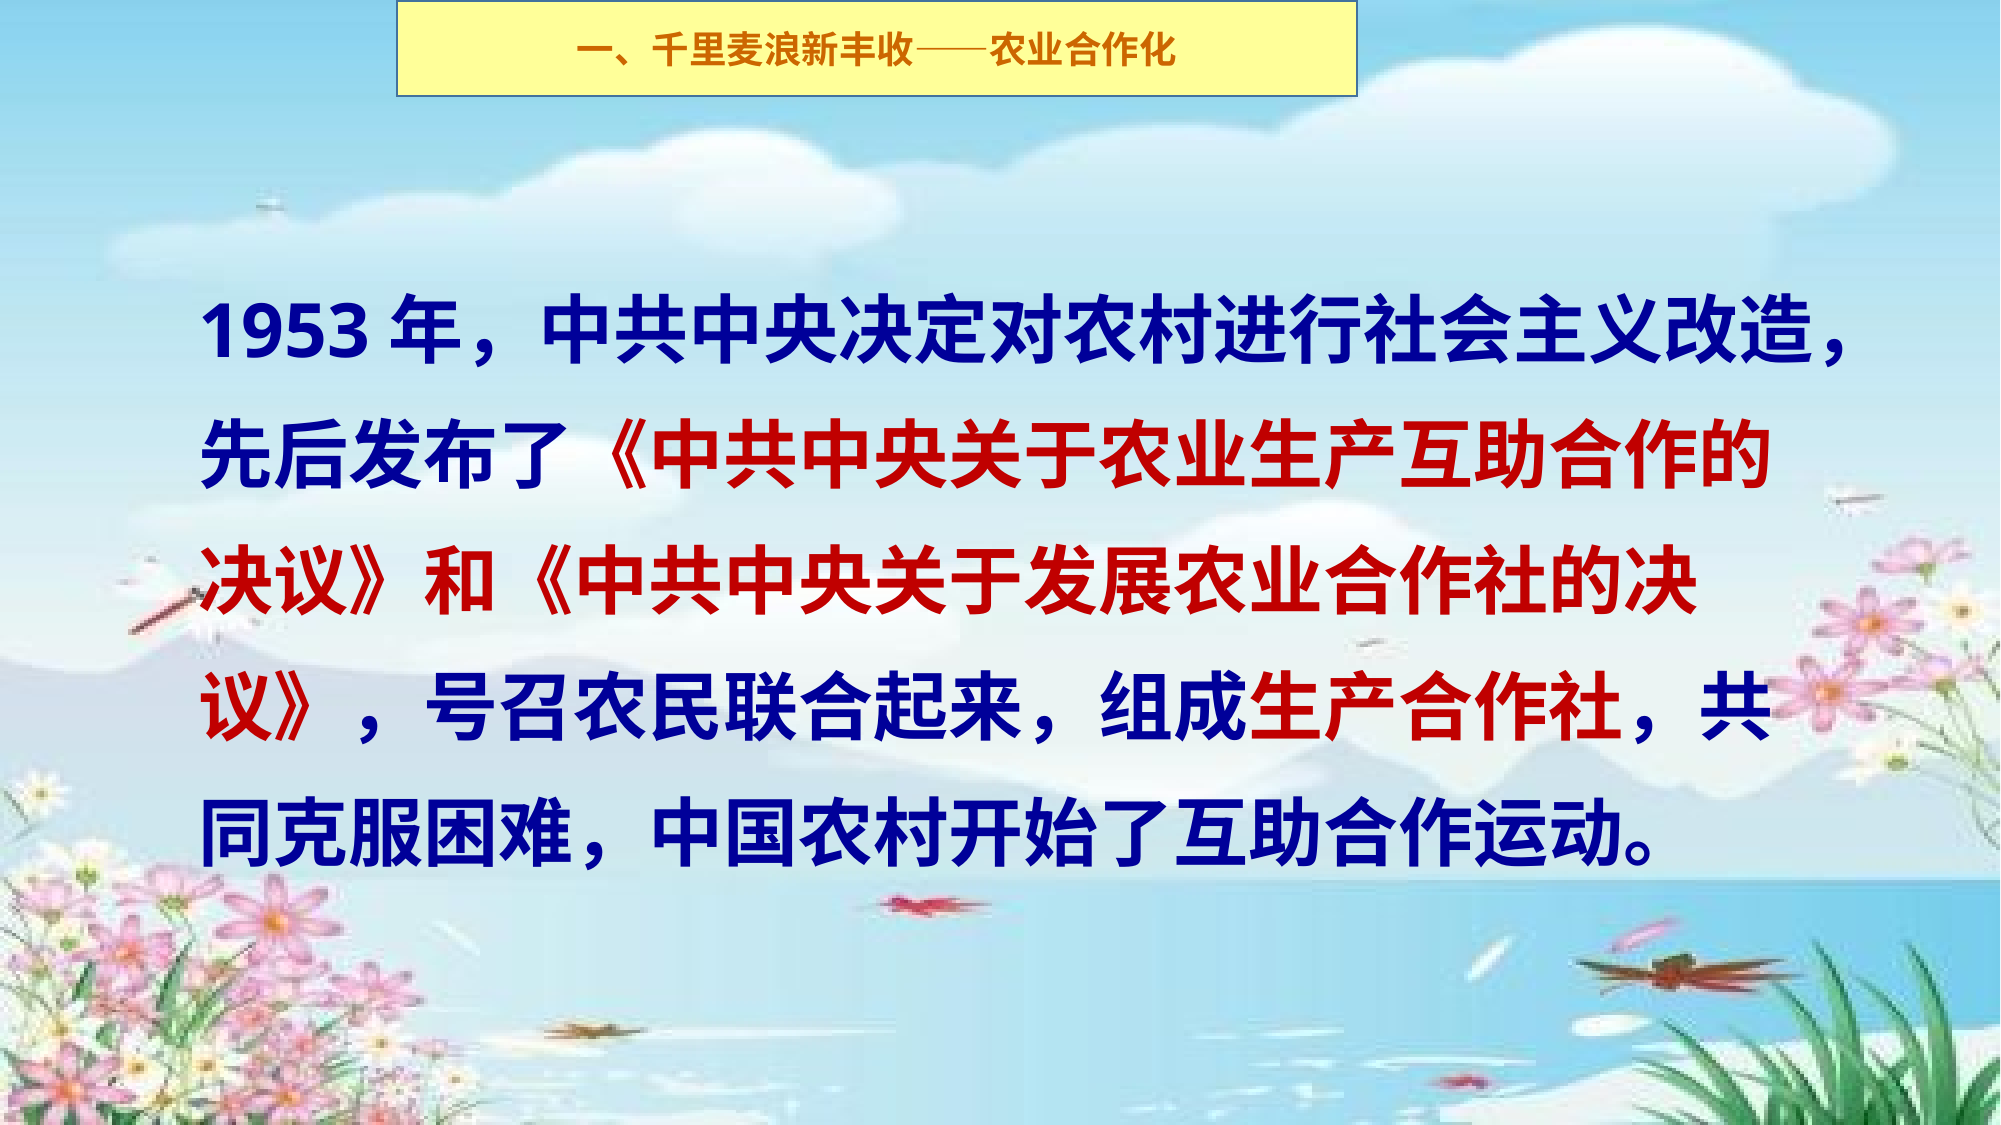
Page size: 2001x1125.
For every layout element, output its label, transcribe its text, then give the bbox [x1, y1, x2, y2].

text_box 一、千里麦浪新丰收——农业合作化 [396, 0, 1358, 97]
picture [0, 0, 2001, 1125]
text_box 1953年，中共中央决定对农村进行社会主义改造，先后发布了《中共中央关于农业生产互助合作的决议》和《中共中央关于发展农业合作社的决议》，号召农民联合起来，组成生产合作社，共同克服困难，中国农村开始了互助合作运动。 [184, 238, 1829, 884]
